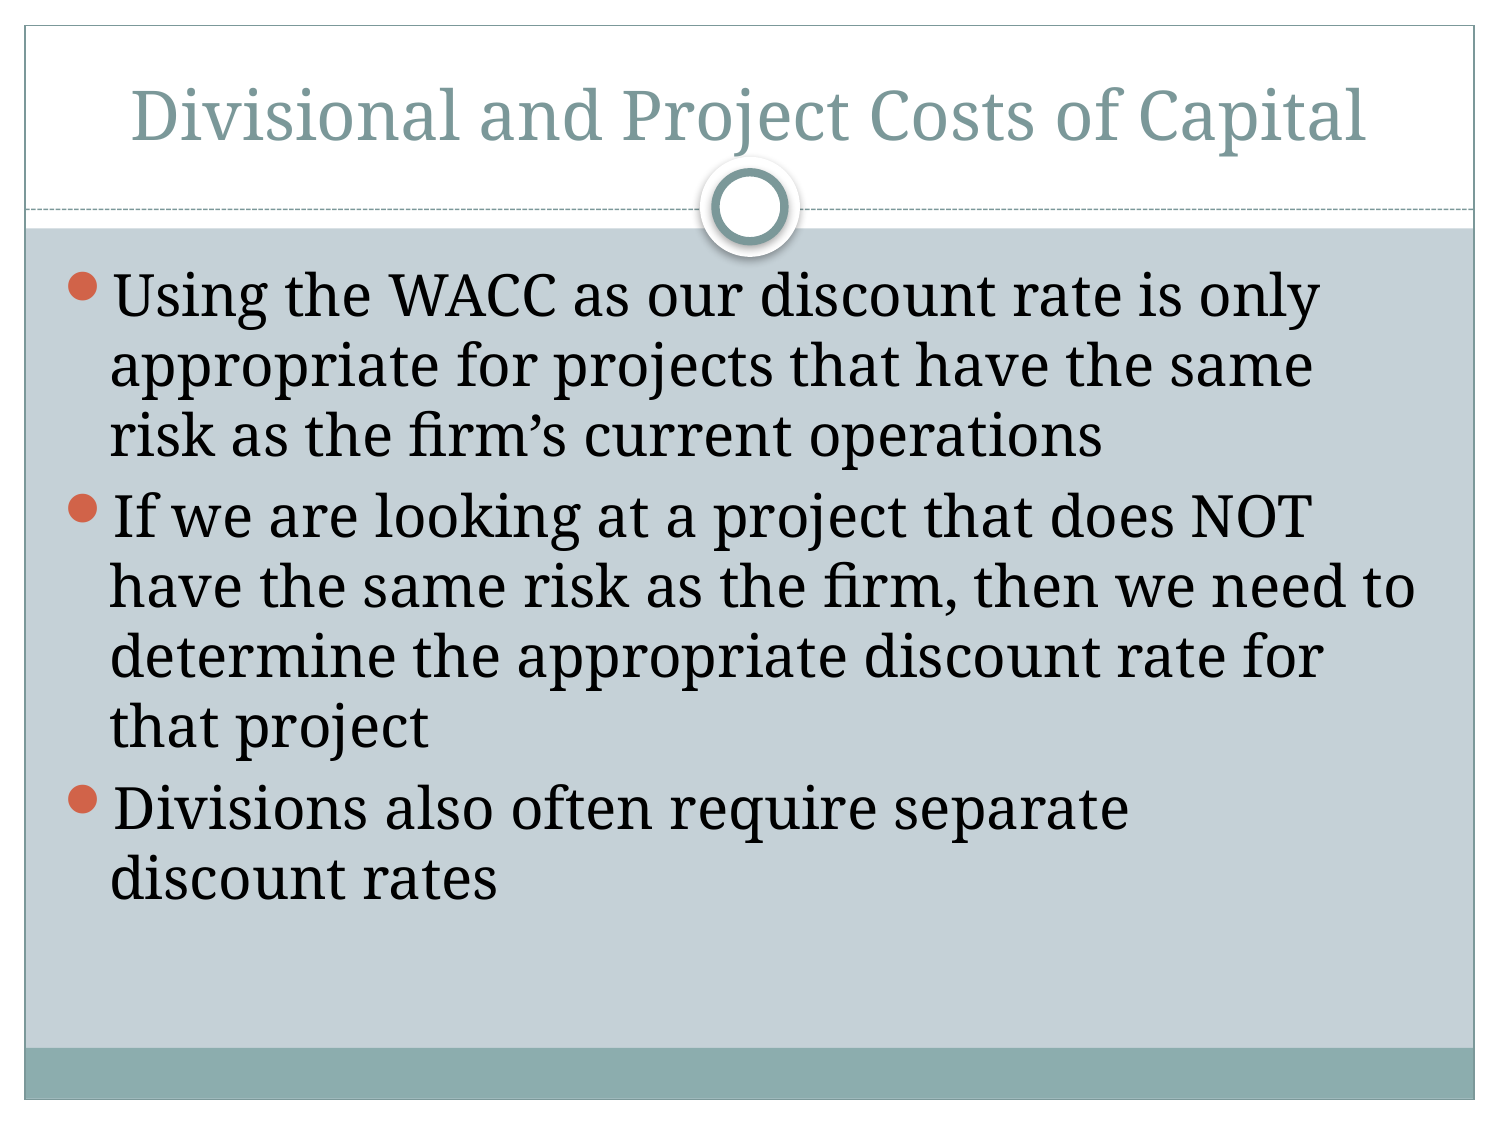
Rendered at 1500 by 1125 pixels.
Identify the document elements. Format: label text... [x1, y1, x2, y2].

title Divisional and Project Costs of Capital [49, 37, 1450, 162]
list Using the WACC as our discount rate is only appropriate for projects that have the same risk as the firm’s current operations If we are looking at a project that does NOT have the same risk as the firm, then we need to determine the appropriate discount rate for that project Divisions also often require separate discount rates [49, 250, 1445, 1001]
